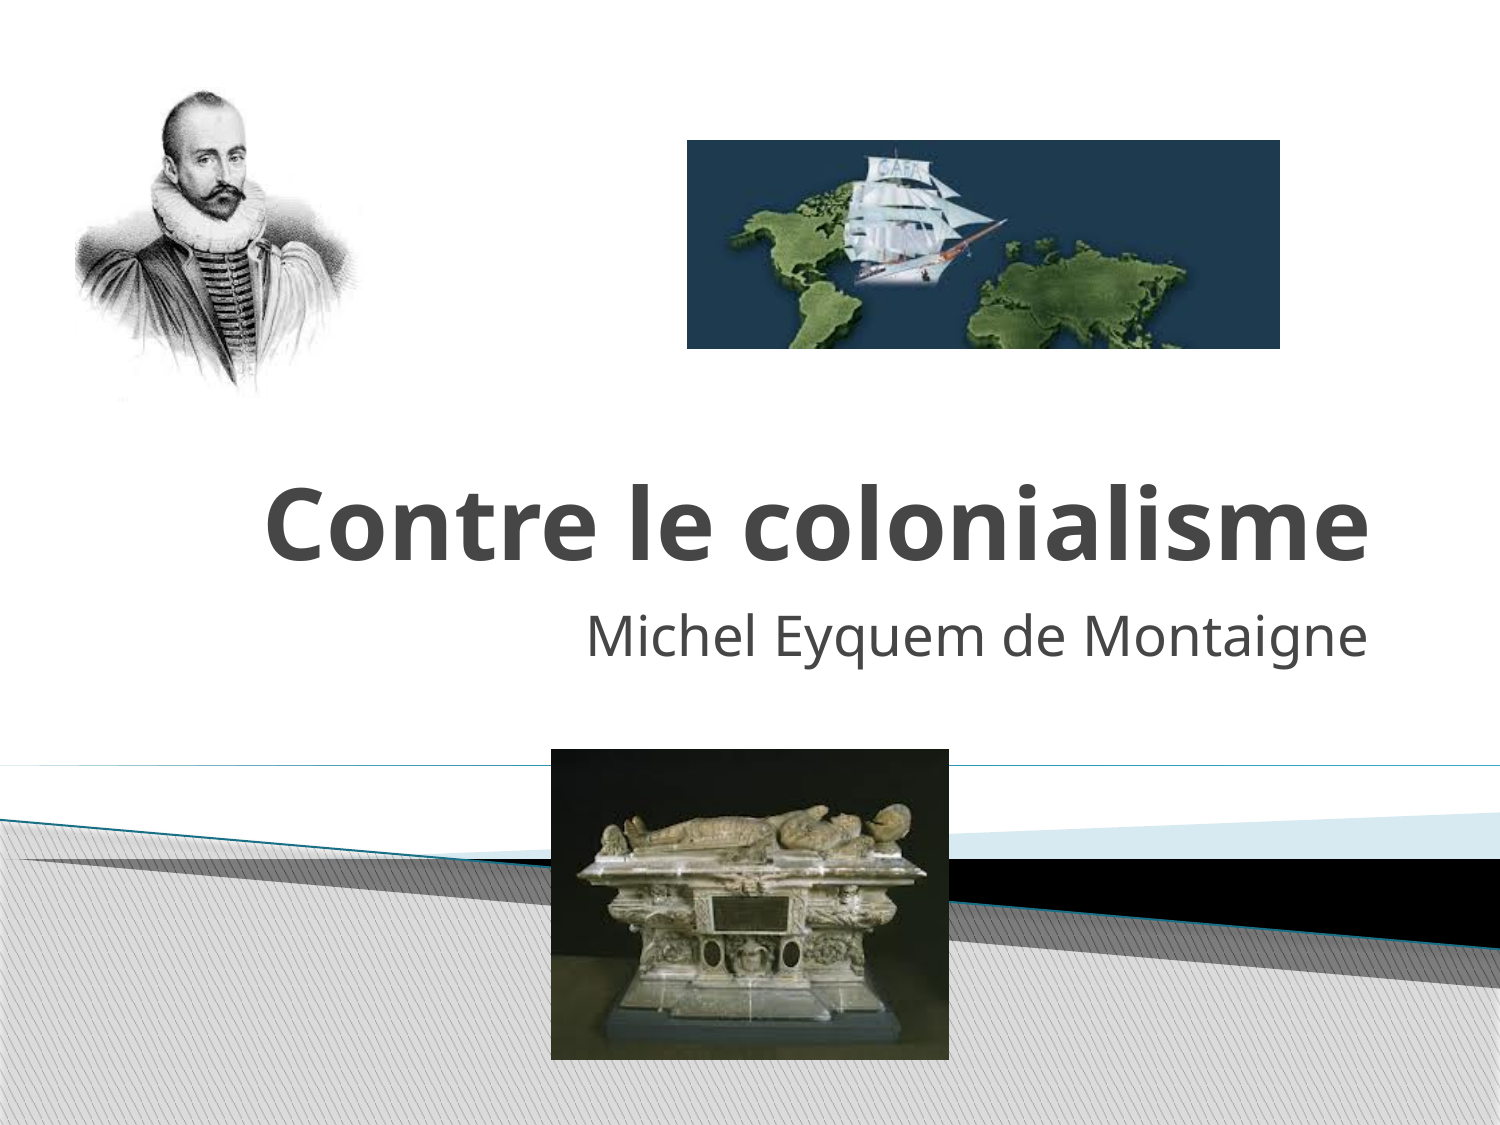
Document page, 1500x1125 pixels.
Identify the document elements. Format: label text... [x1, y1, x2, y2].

picture [5, 749, 1500, 1060]
title Contre le colonialisme [112, 287, 1388, 588]
subtitle Michel Eyquem de Montaigne [112, 592, 1388, 790]
picture [687, 140, 1280, 349]
picture [74, 87, 363, 402]
